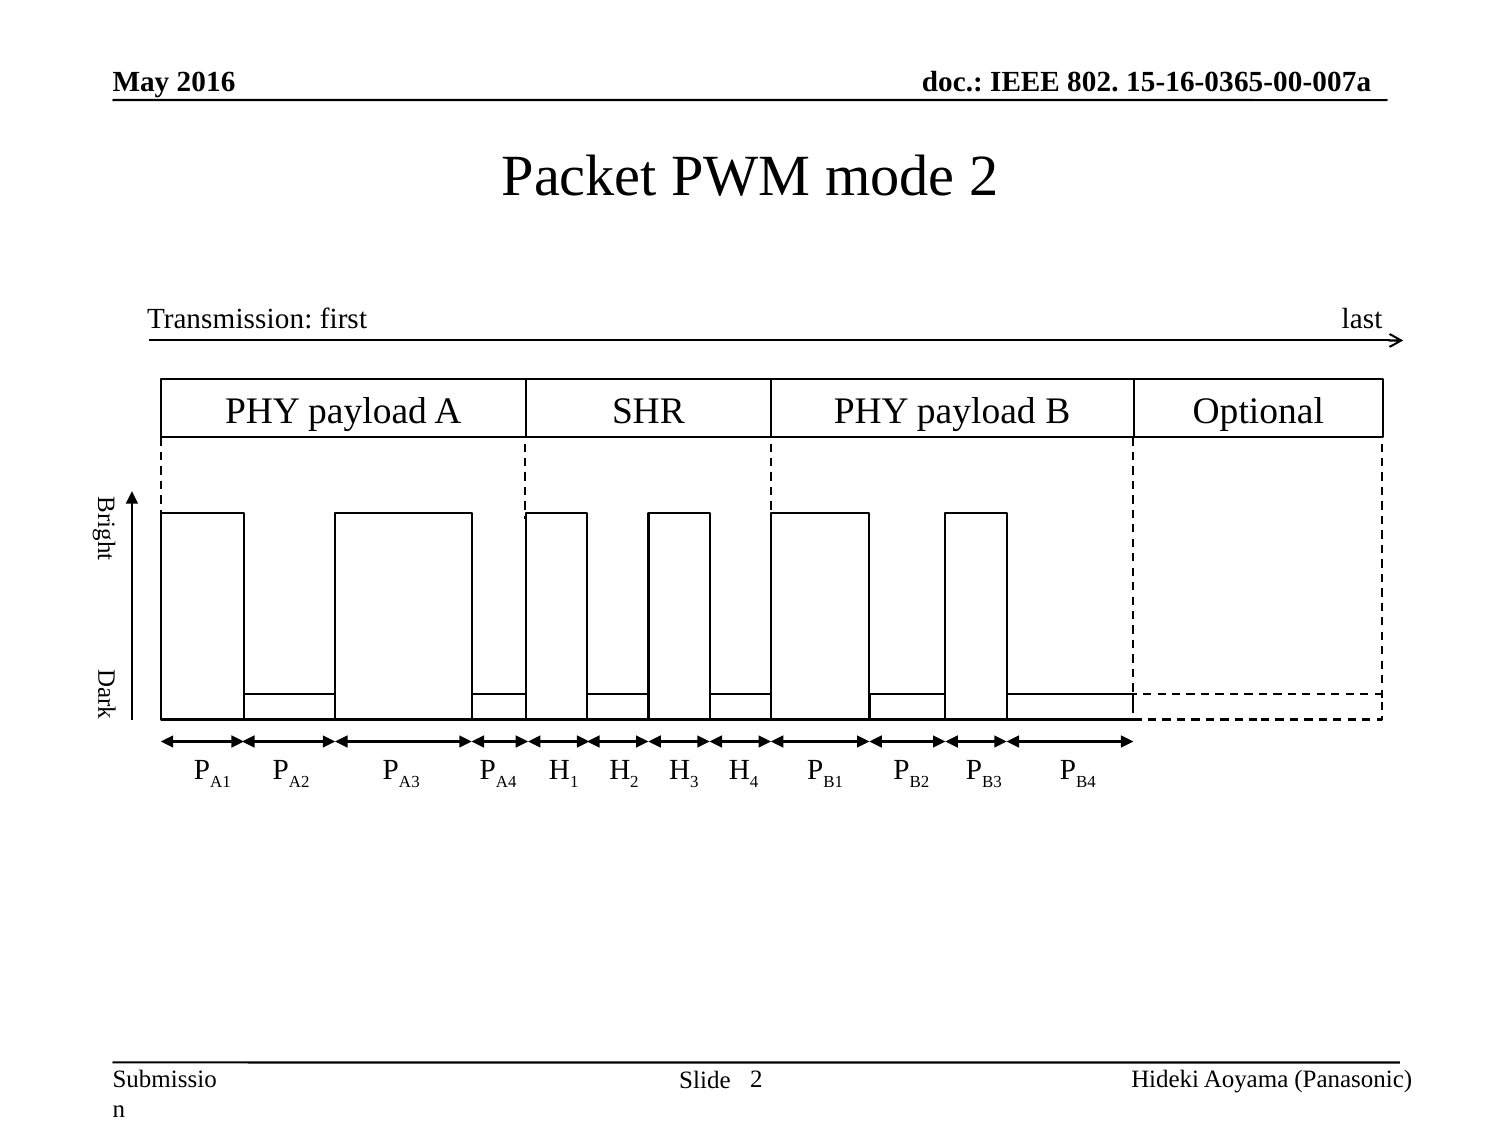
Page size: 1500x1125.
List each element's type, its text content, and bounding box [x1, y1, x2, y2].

title Packet PWM mode 2 [112, 112, 1388, 232]
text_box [84, 291, 1404, 794]
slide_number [112, 62, 375, 98]
slide_number 2 [741, 1062, 771, 1093]
footer Hideki Aoyama (Panasonic) [900, 1062, 1413, 1093]
